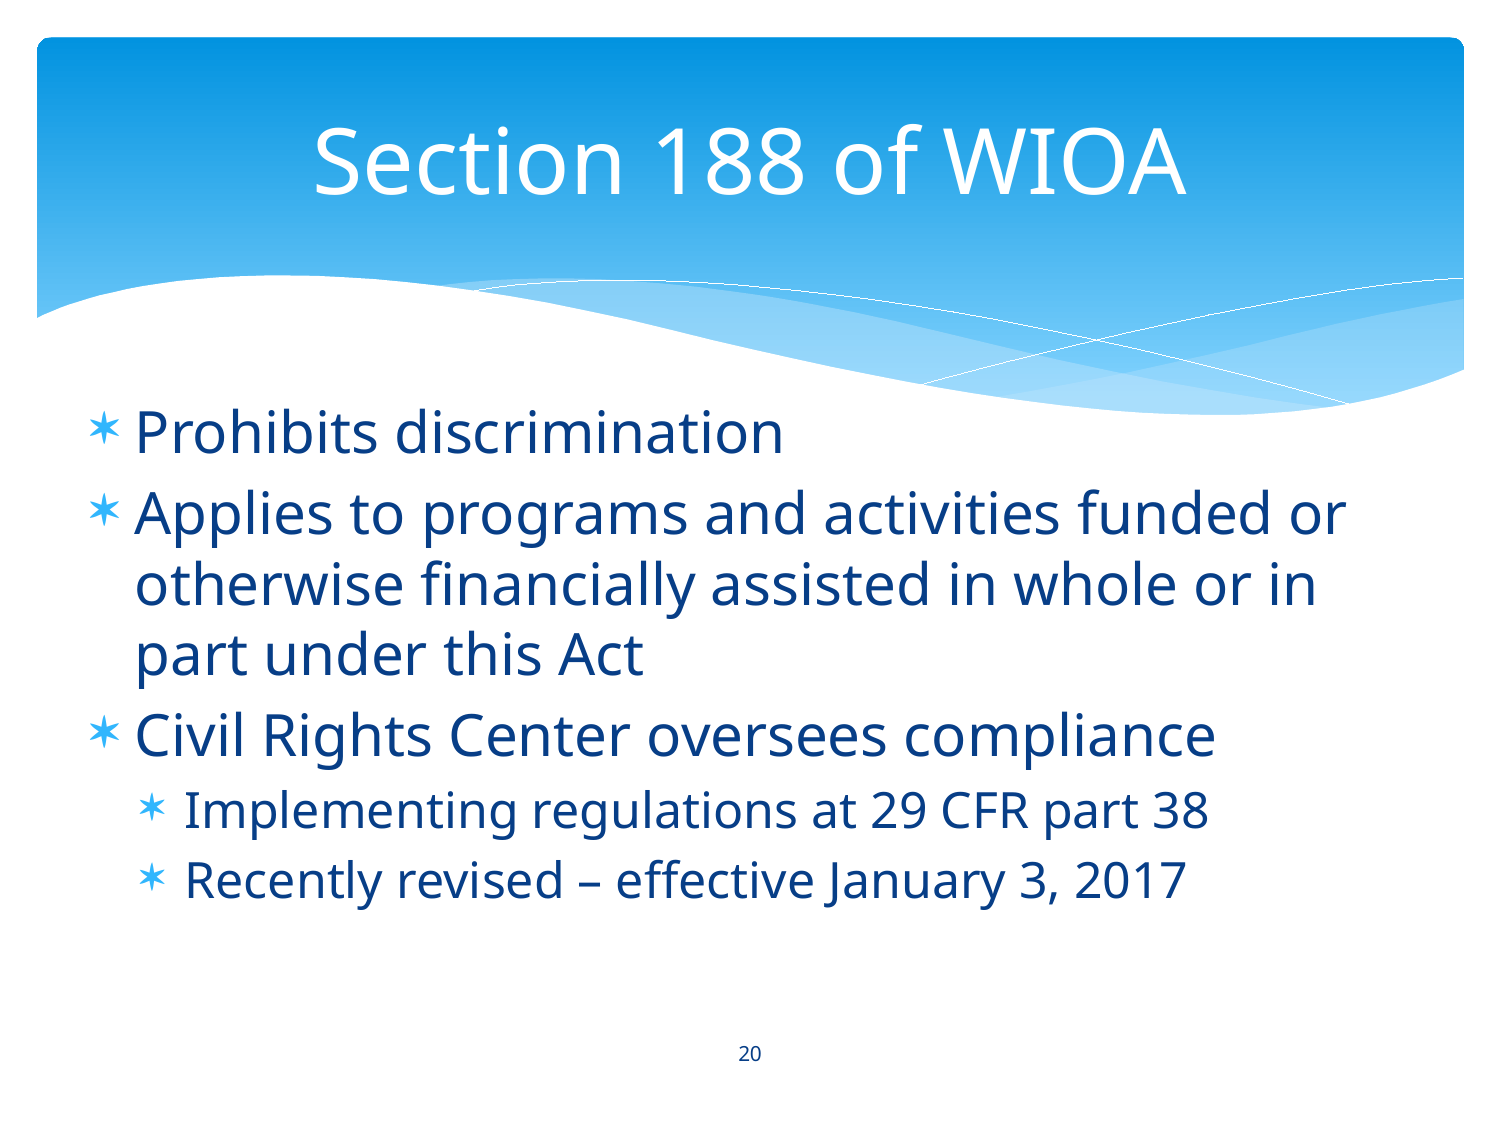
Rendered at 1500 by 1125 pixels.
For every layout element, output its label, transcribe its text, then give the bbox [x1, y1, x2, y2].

list Prohibits discrimination Applies to programs and activities funded or otherwise financially assisted in whole or in part under this Act Civil Rights Center oversees compliance Implementing regulations at 29 CFR part 38 Recently revised – effective January 3, 2017 [75, 387, 1450, 1005]
slide_number 20 [654, 1025, 846, 1086]
title Section 188 of WIOA [75, 55, 1425, 261]
